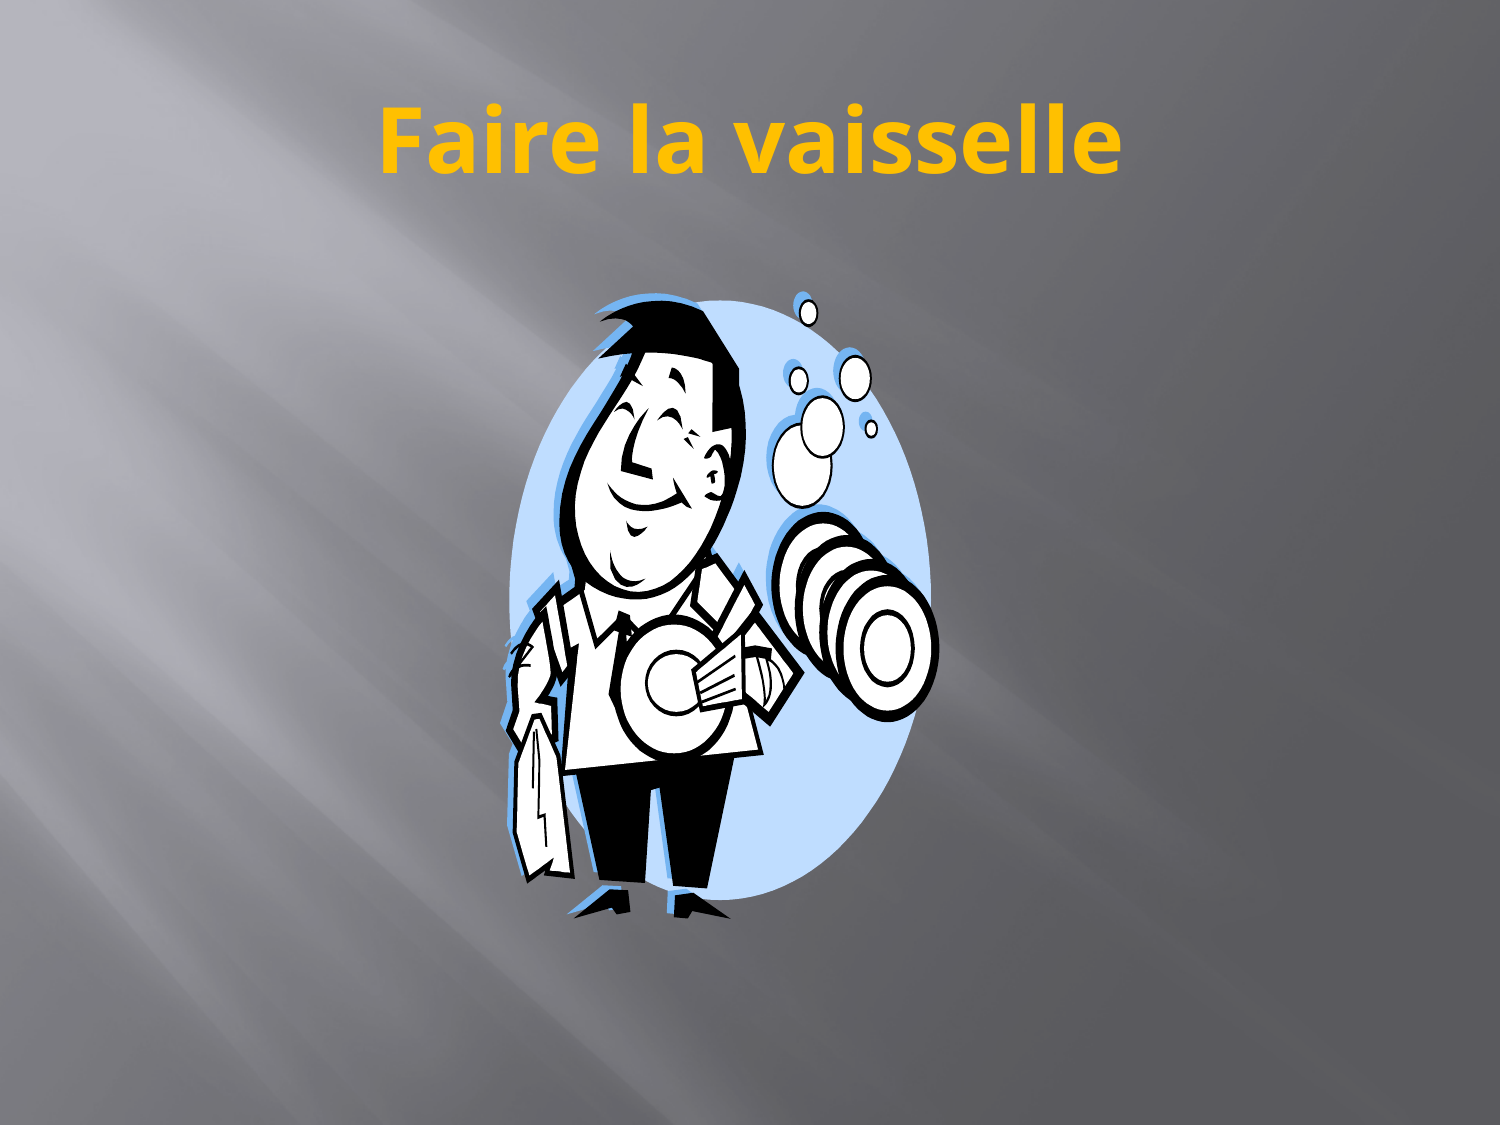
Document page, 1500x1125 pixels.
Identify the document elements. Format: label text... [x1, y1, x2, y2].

picture [499, 274, 940, 919]
text_box Faire la vaisselle [299, 74, 1200, 200]
